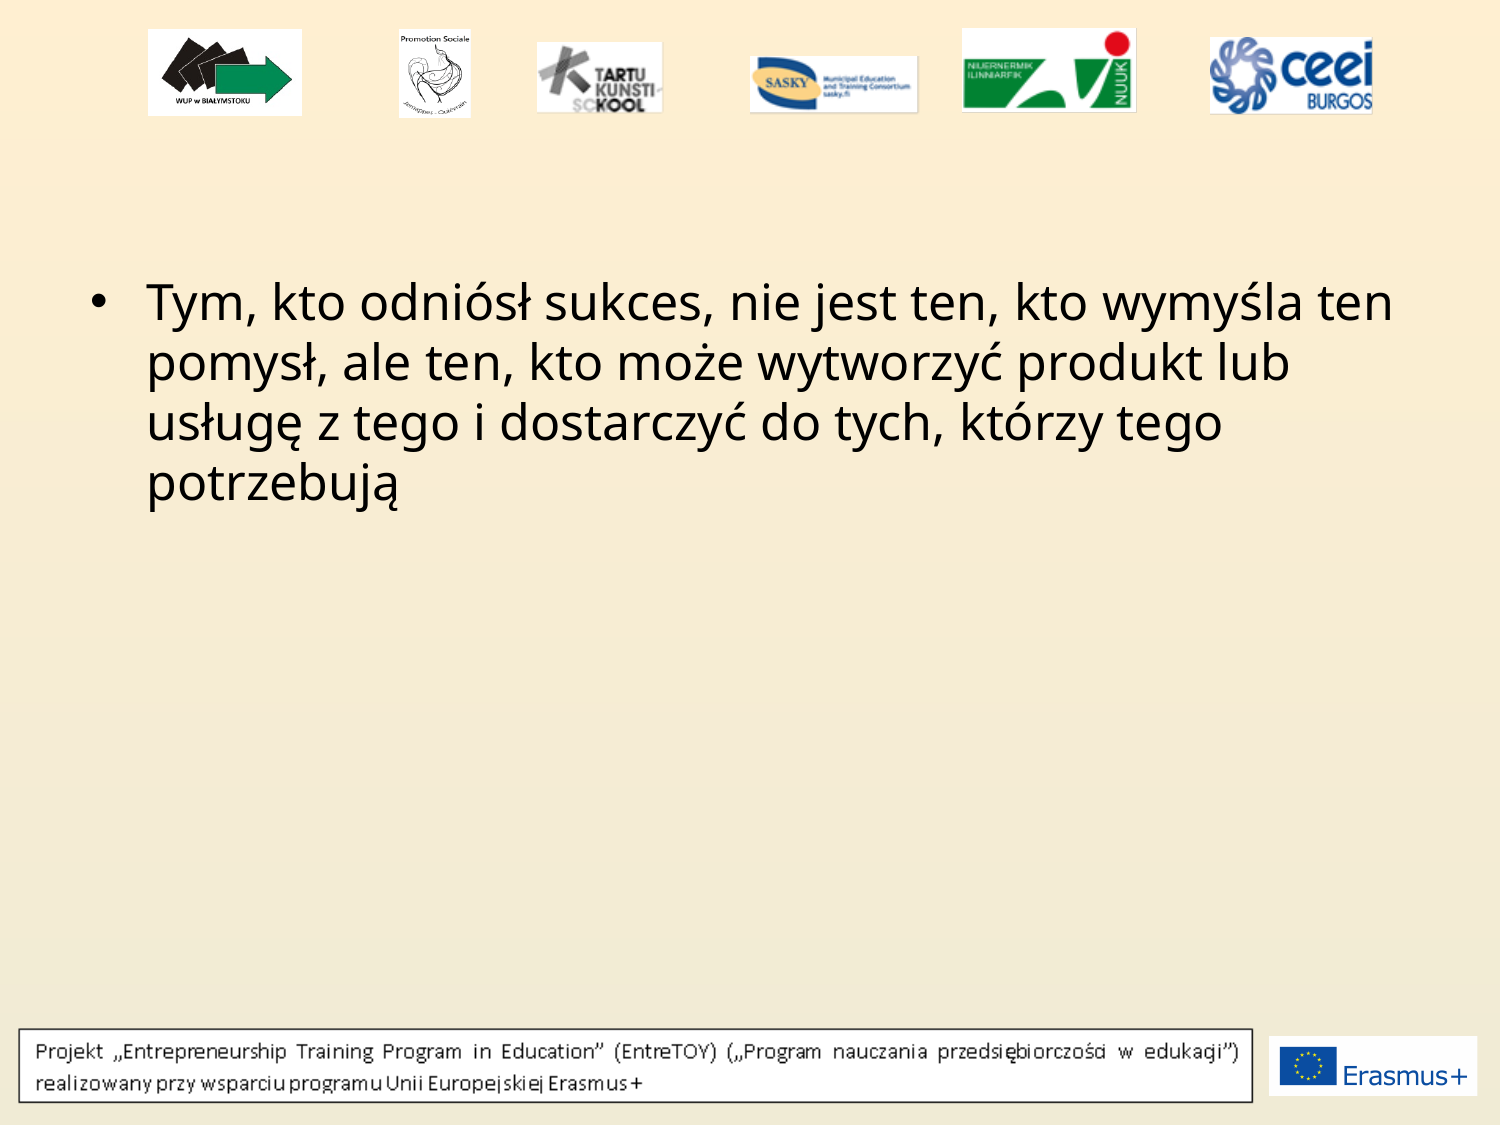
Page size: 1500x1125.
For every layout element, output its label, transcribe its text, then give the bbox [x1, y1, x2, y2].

picture [537, 42, 668, 118]
picture [1210, 37, 1374, 116]
picture [17, 1027, 1255, 1105]
picture [148, 29, 302, 116]
picture [750, 56, 921, 116]
picture [962, 28, 1140, 116]
picture [399, 29, 471, 118]
list Tym, kto odniósł sukces, nie jest ten, kto wymyśla ten pomysł, ale ten, kto może wytworzyć produkt lub usługę z tego i dostarczyć do tych, którzy tego potrzebują [75, 262, 1425, 1005]
